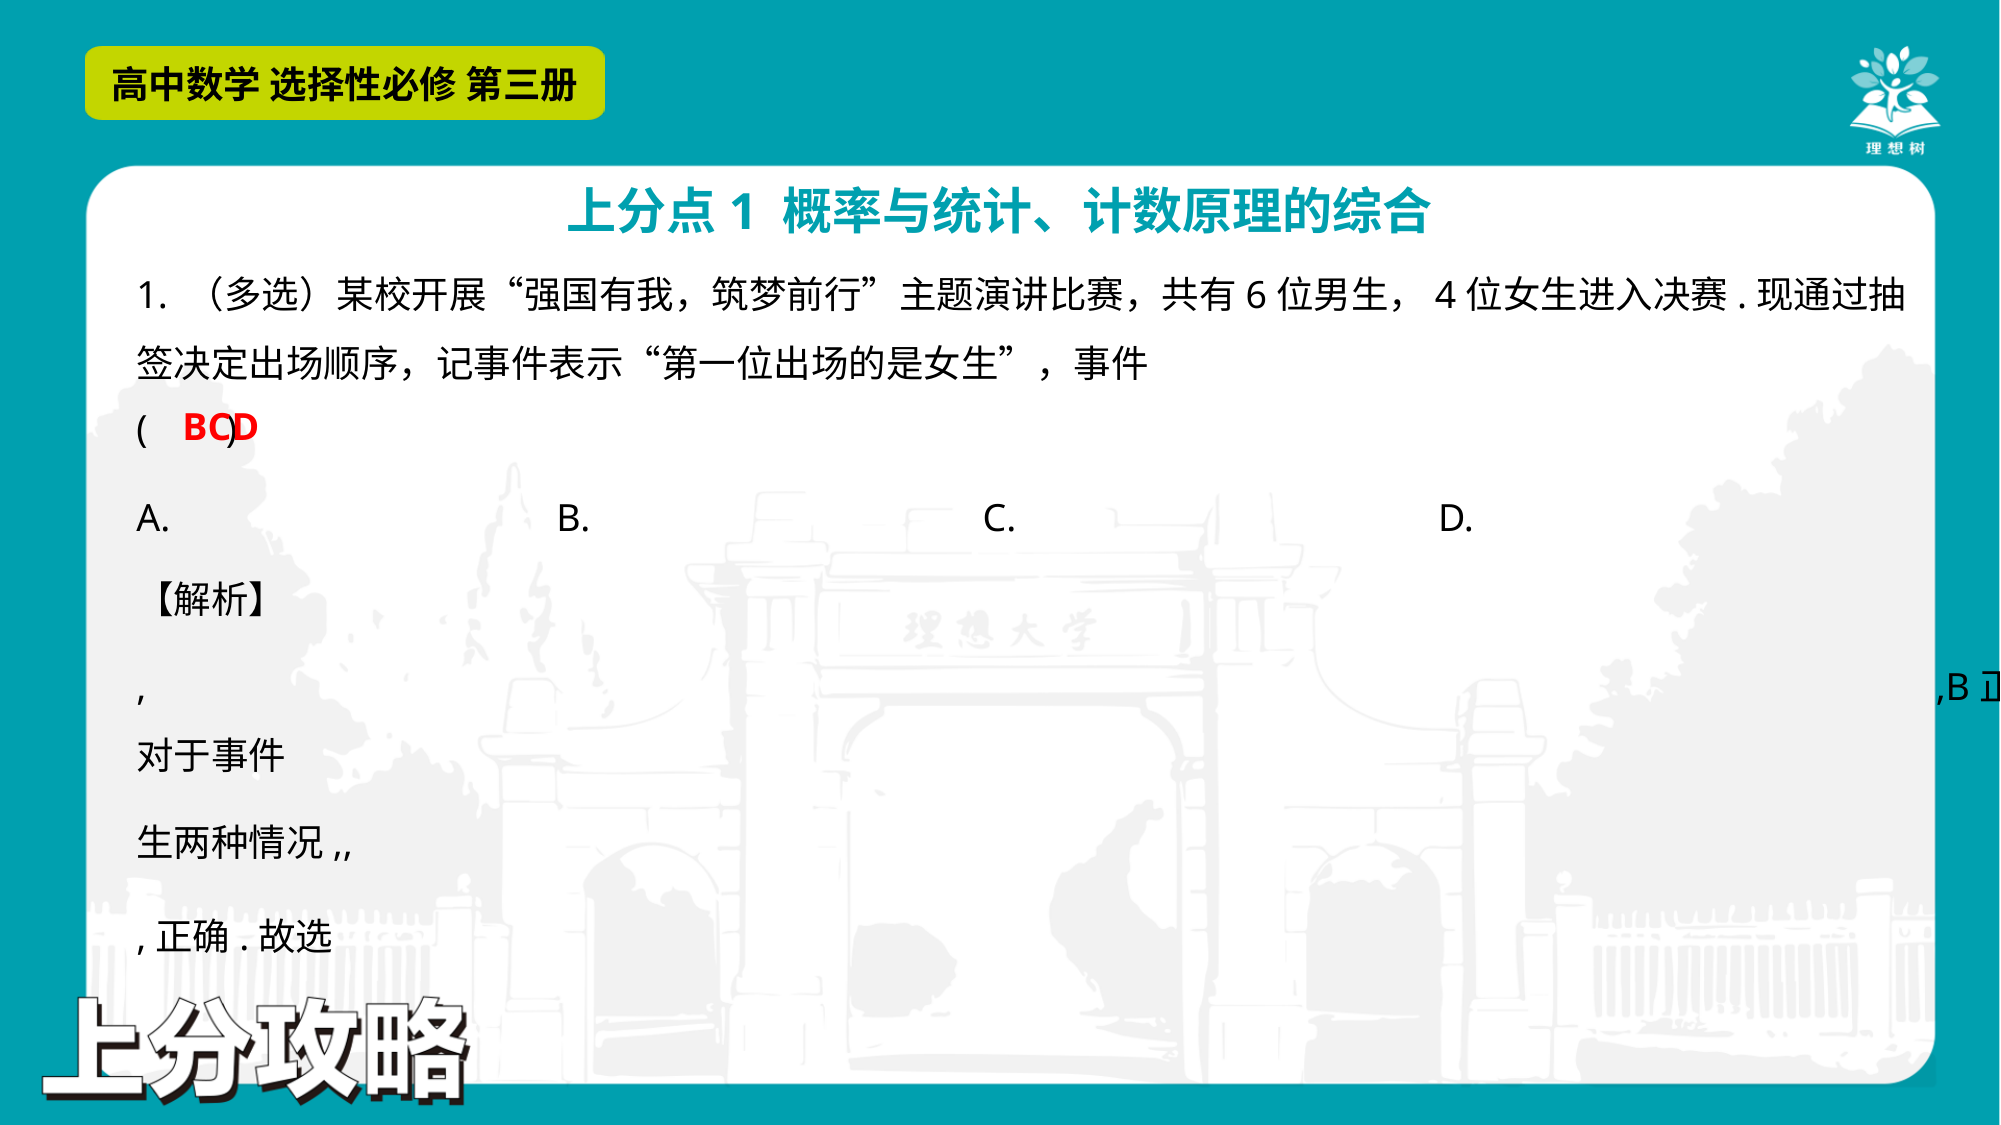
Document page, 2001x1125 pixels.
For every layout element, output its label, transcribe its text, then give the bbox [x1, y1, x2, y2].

text_box BCD [166, 382, 276, 441]
picture [0, 0, 2000, 1125]
